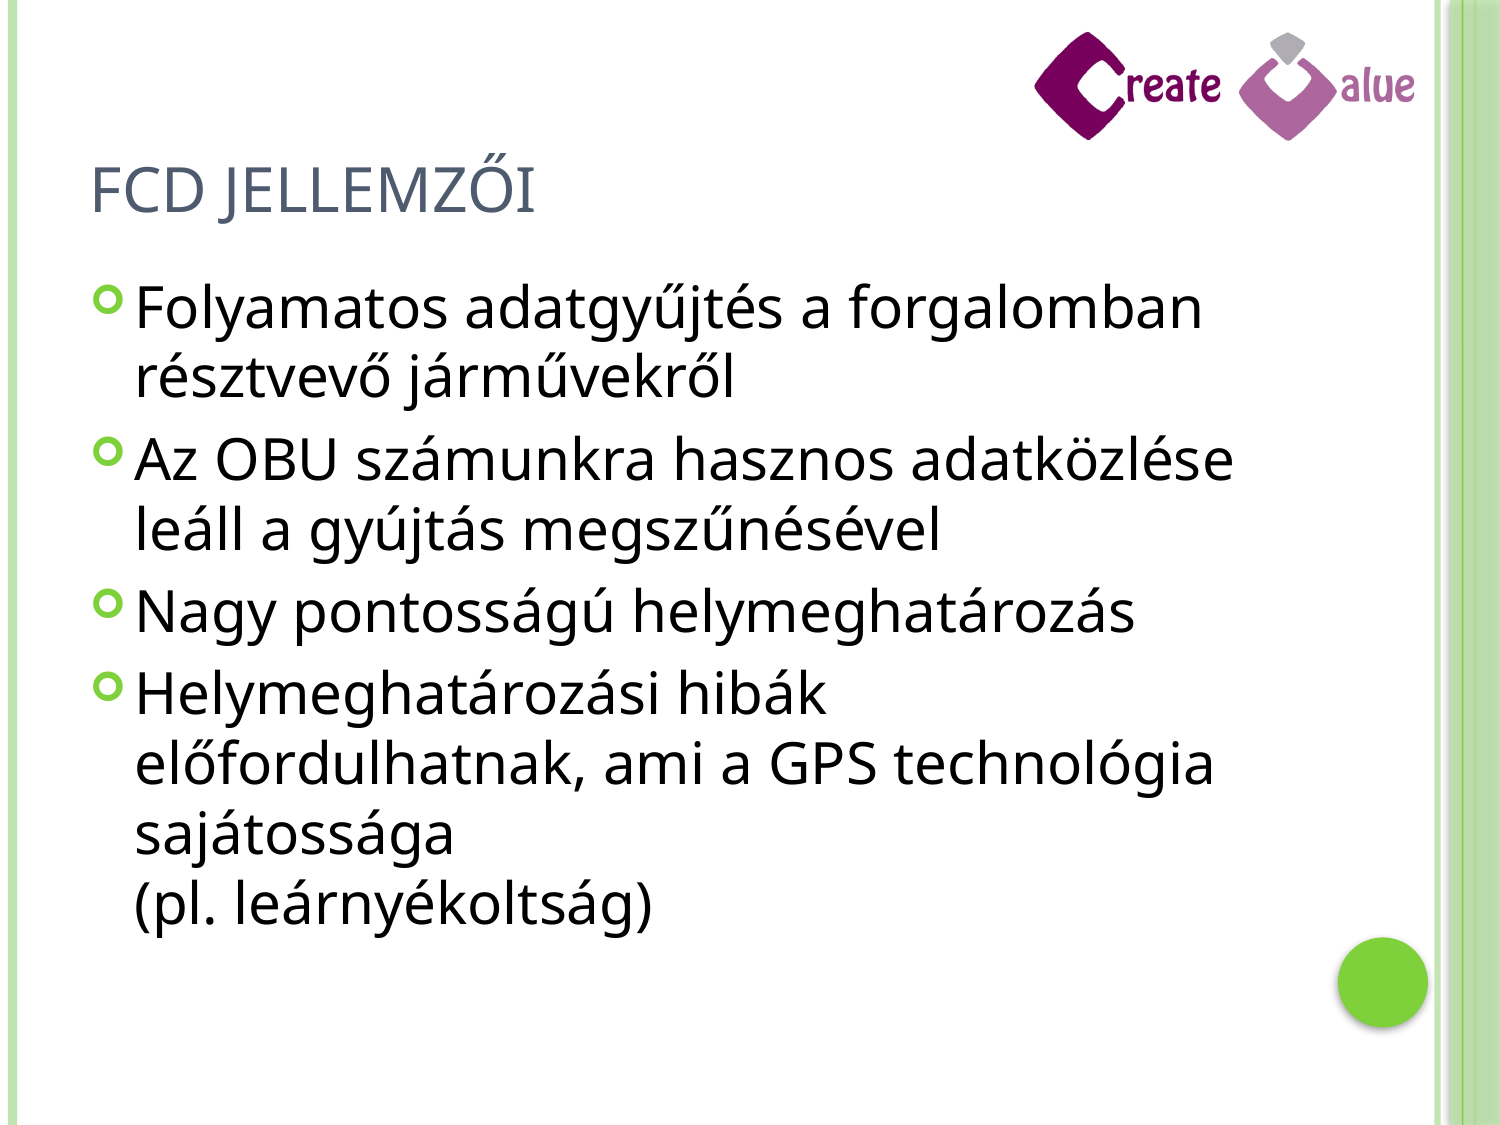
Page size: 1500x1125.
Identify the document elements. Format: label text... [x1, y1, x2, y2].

title fcd jellemzői [75, 45, 1300, 233]
list Folyamatos adatgyűjtés a forgalomban résztvevő járművekről Az OBU számunkra hasznos adatközlése leáll a gyújtás megszűnésével Nagy pontosságú helymeghatározás Helymeghatározási hibák előfordulhatnak, ami a GPS technológia sajátossága (pl. leárnyékoltság) [75, 262, 1300, 1062]
picture [1021, 18, 1427, 154]
